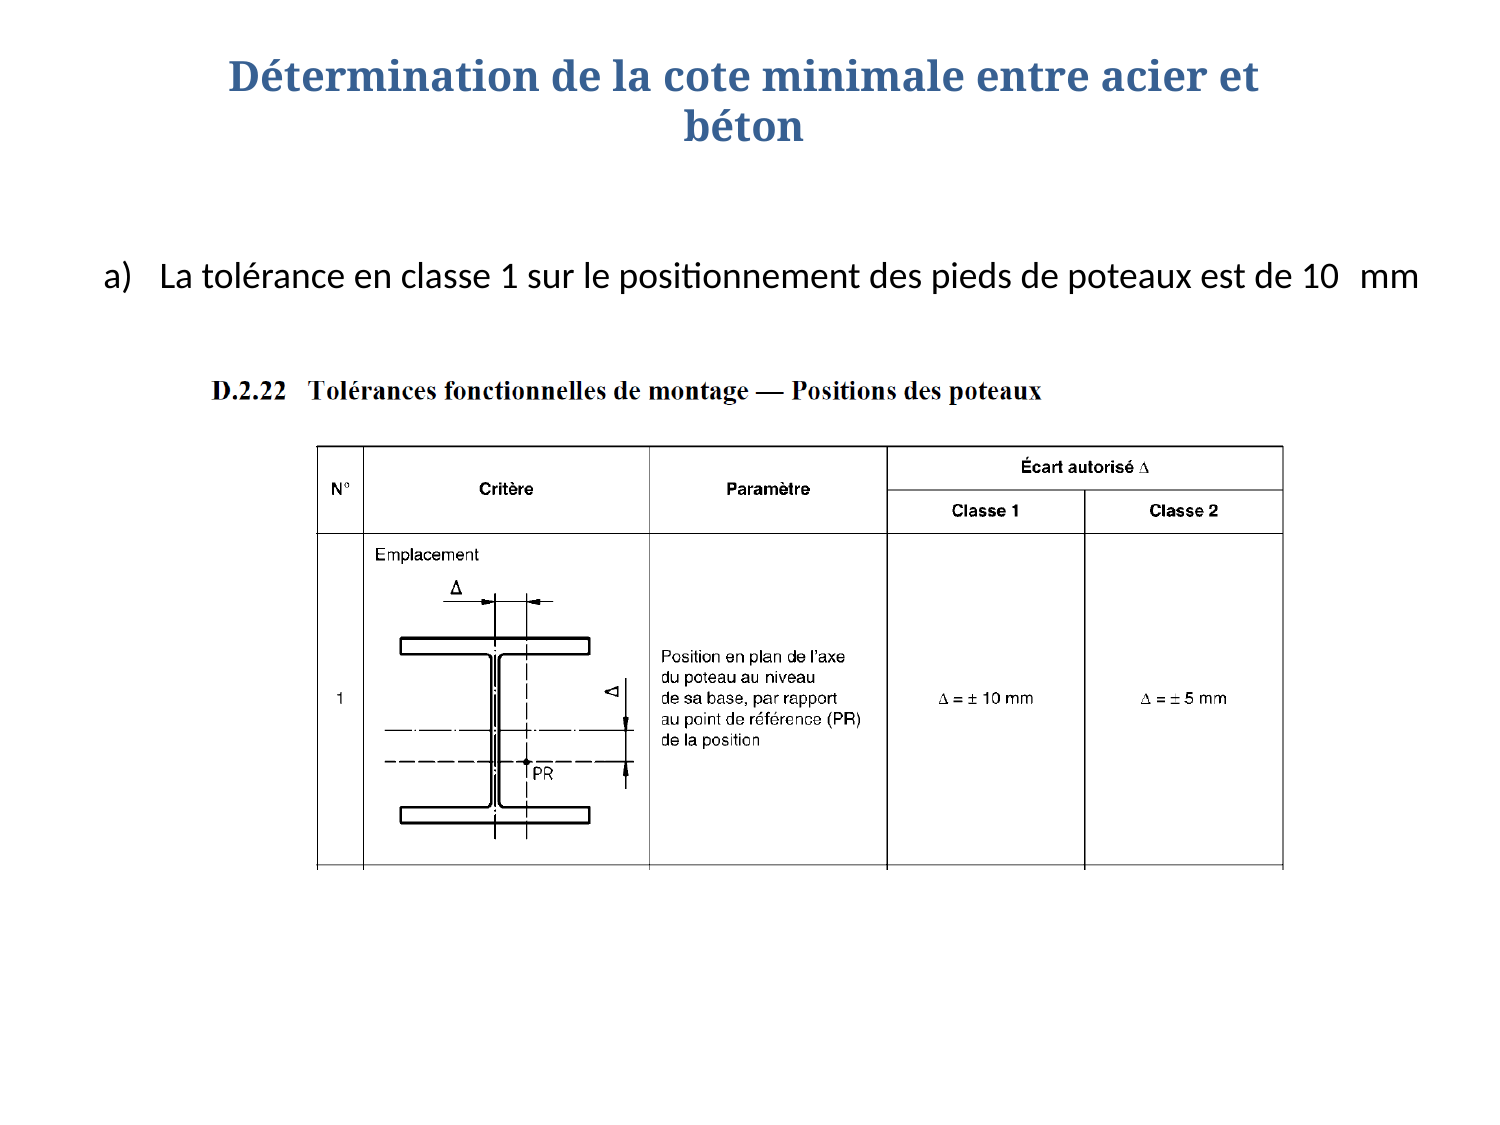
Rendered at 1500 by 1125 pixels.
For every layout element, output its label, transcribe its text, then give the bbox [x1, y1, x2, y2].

text_box La tolérance en classe 1 sur le positionnement des pieds de poteaux est de 10mm [88, 243, 1447, 349]
text_box Détermination de la cote minimale entre acier et béton [159, 42, 1329, 198]
picture [206, 373, 1289, 870]
